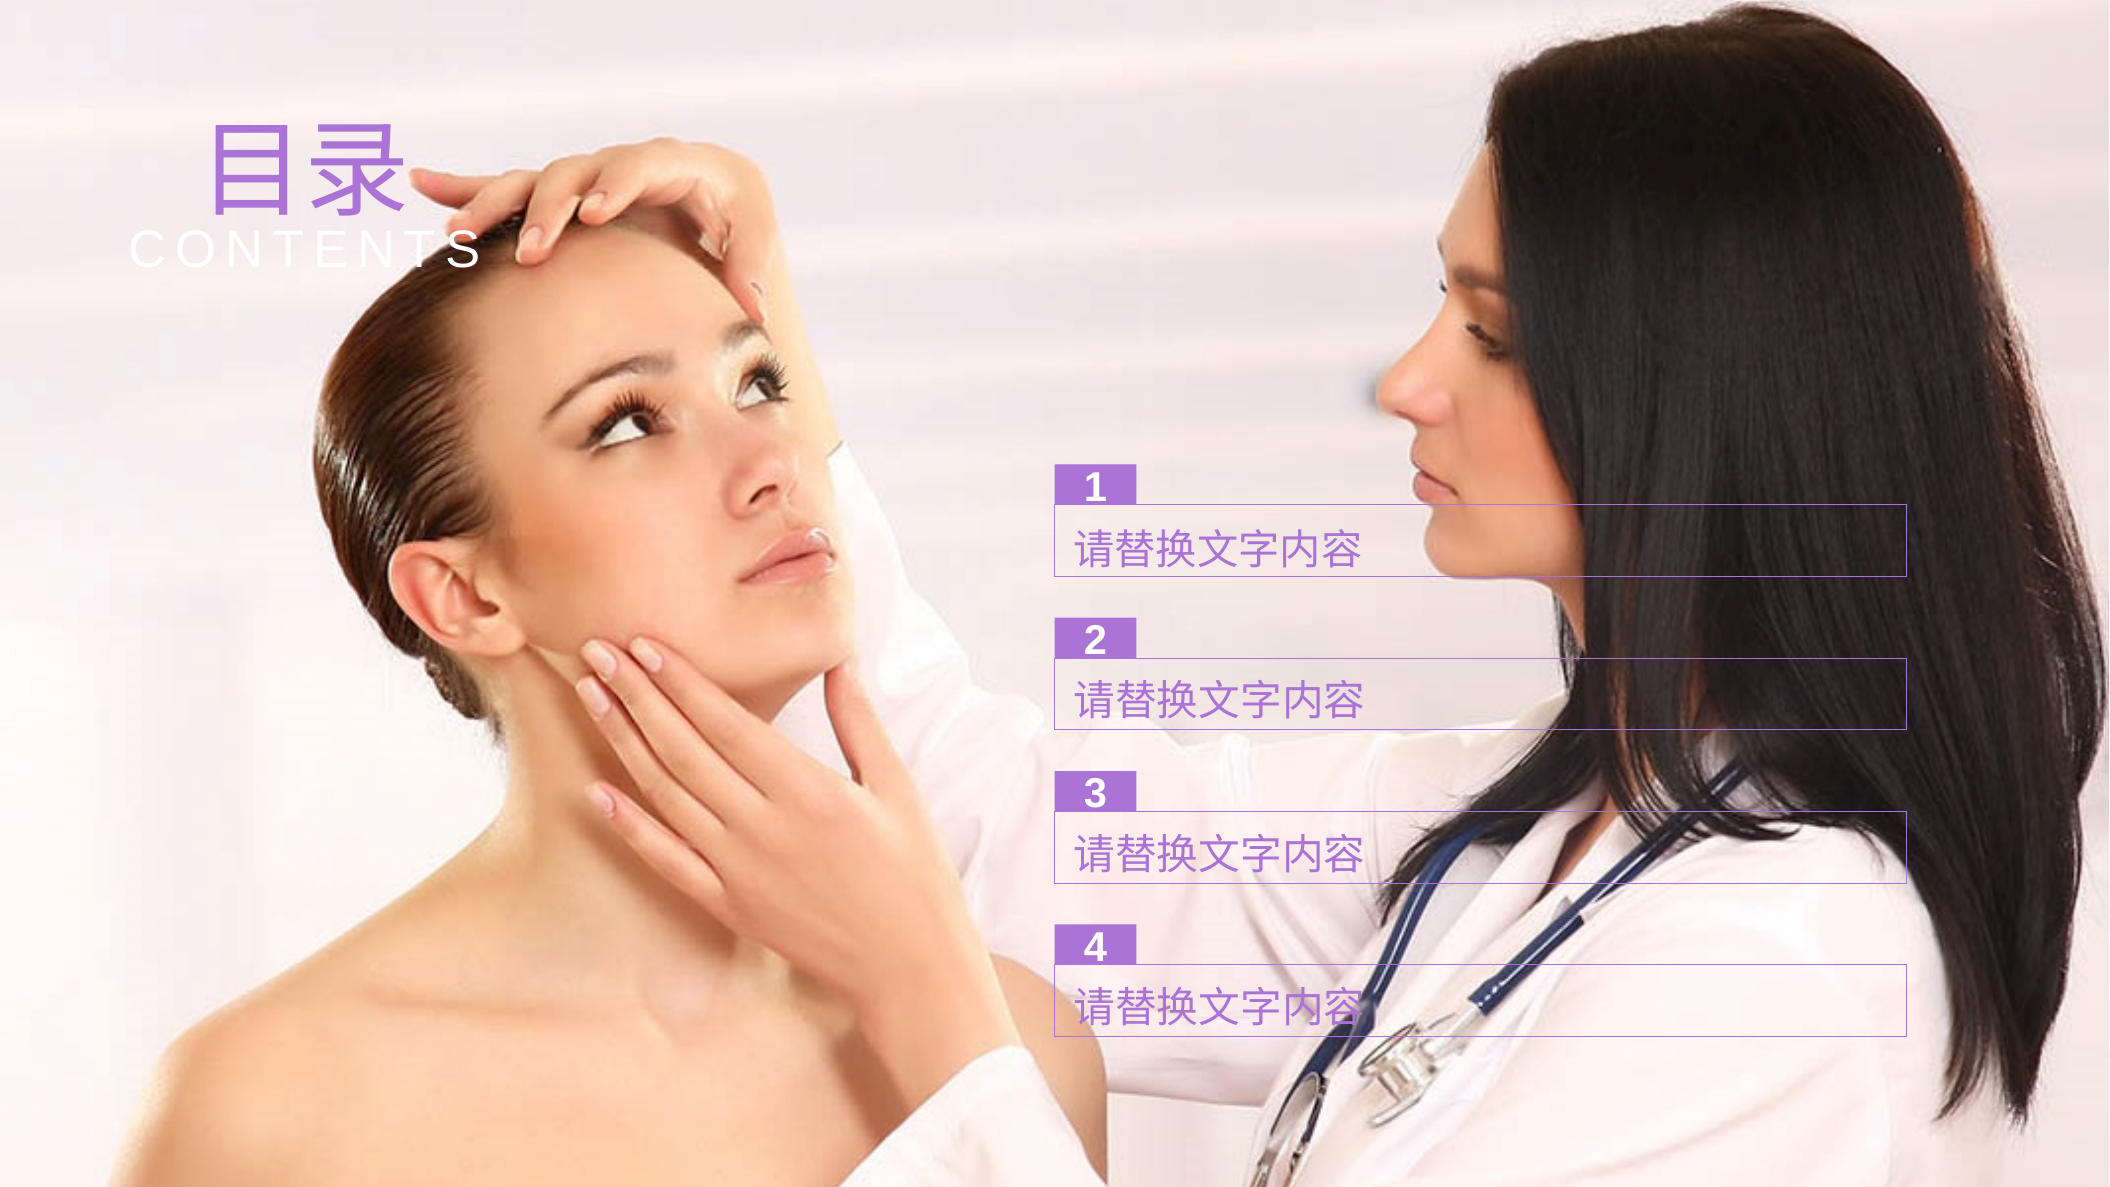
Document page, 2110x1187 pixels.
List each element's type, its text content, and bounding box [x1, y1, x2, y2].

text_box [0, 0, 2110, 1187]
text_box 请替换文字内容 [1054, 811, 1907, 884]
text_box 4 [1054, 923, 1137, 966]
text_box CONTENTS [78, 207, 531, 286]
text_box 请替换文字内容 [1054, 658, 1907, 730]
text_box 1 [1054, 463, 1137, 505]
text_box 3 [1054, 770, 1137, 812]
text_box 目录 [121, 108, 488, 207]
text_box 请替换文字内容 [1054, 964, 1907, 1037]
text_box 2 [1054, 617, 1137, 659]
text_box 请替换文字内容 [1054, 504, 1907, 577]
